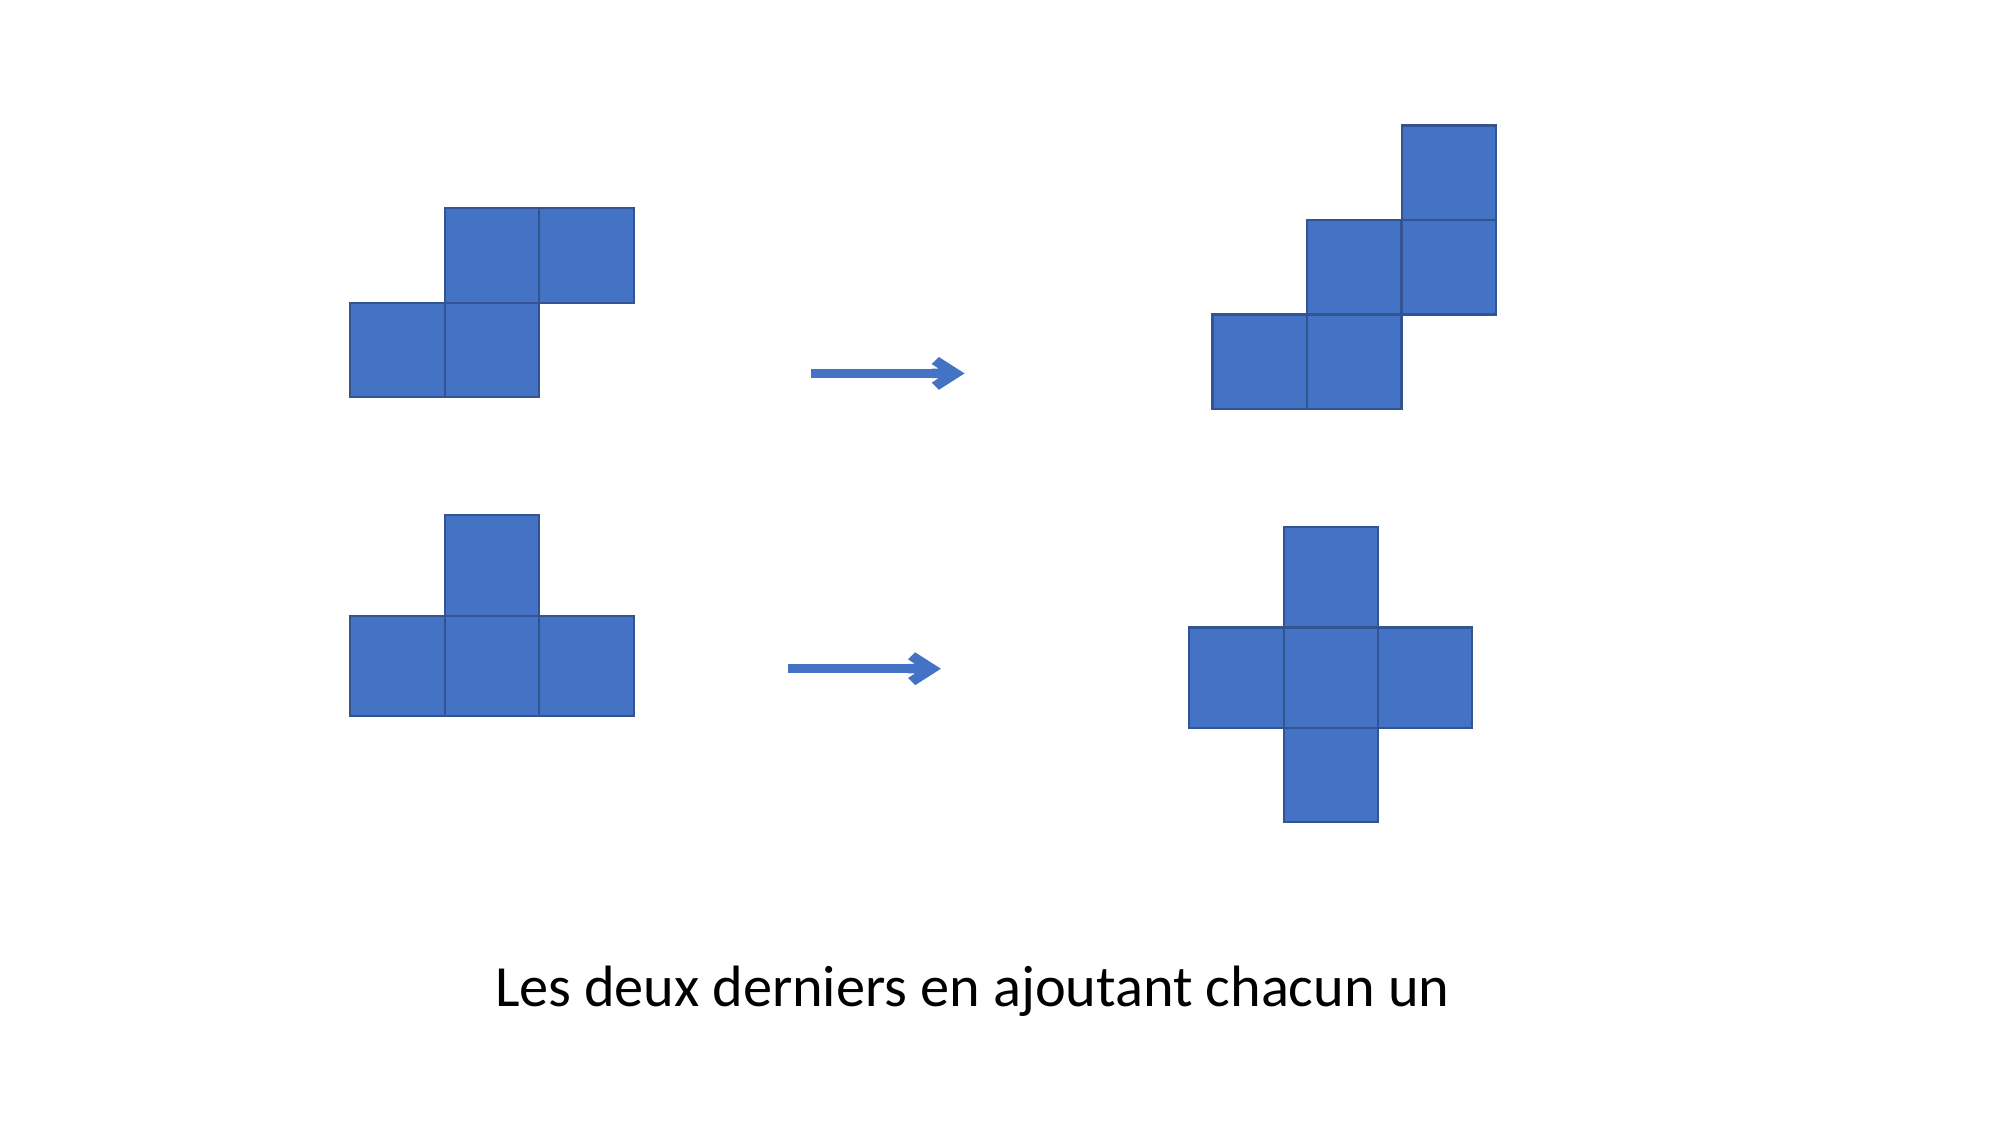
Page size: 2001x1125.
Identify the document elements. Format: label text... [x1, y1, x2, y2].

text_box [350, 208, 634, 398]
text_box [1283, 728, 1379, 823]
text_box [350, 515, 634, 717]
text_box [1212, 220, 1497, 409]
text_box Les deux derniers en ajoutant chacun un [480, 940, 1473, 1026]
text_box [1188, 526, 1473, 728]
text_box [1401, 124, 1497, 219]
